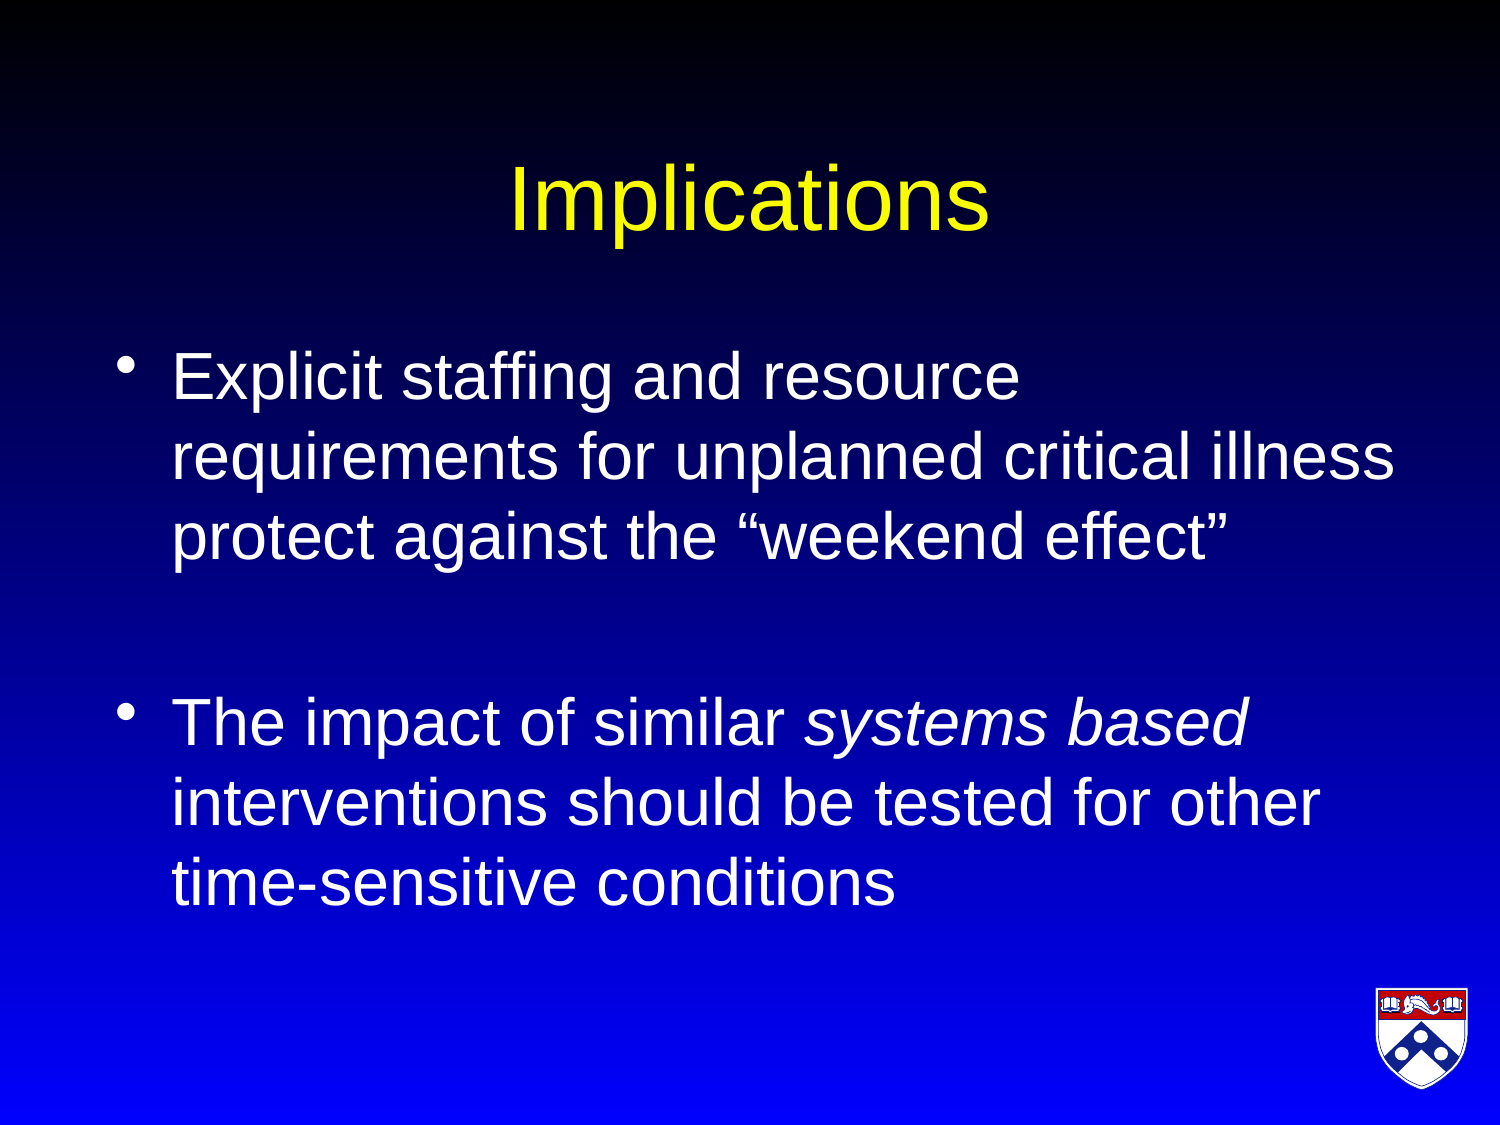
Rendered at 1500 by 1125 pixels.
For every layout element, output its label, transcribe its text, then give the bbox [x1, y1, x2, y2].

list Explicit staffing and resource requirements for unplanned critical illness protect against the “weekend effect” The impact of similar systems based interventions should be tested for other time-sensitive conditions [99, 324, 1426, 1001]
title Implications [112, 99, 1388, 288]
